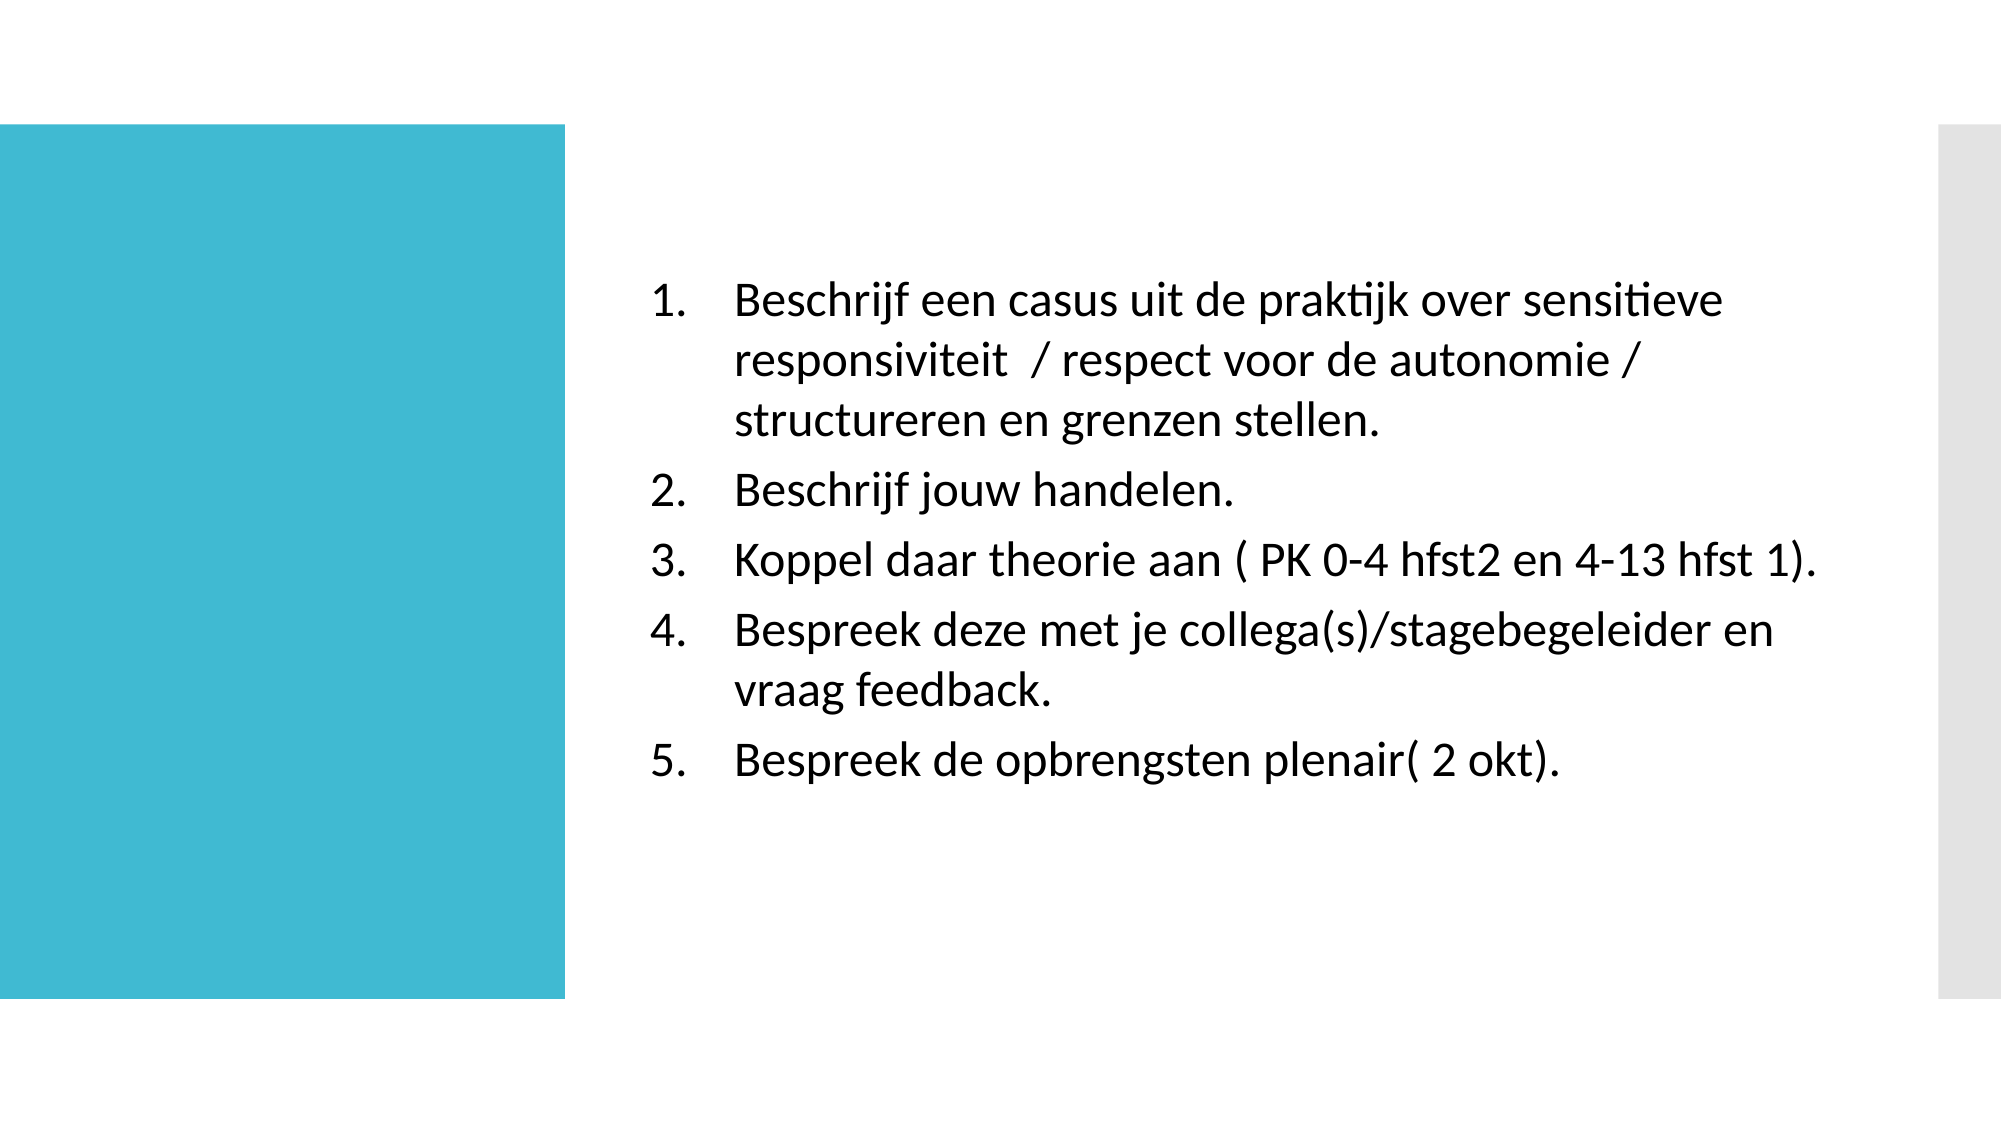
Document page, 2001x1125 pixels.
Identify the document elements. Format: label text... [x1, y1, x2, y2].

list Beschrijf een casus uit de praktijk over sensitieve responsiviteit / respect voor de autonomie / structureren en grenzen stellen. Beschrijf jouw handelen. Koppel daar theorie aan ( PK 0-4 hfst2 en 4-13 hfst 1). Bespreek deze met je collega(s)/stagebegeleider en vraag feedback. Bespreek de opbrengsten plenair( 2 okt). [634, 141, 1835, 982]
